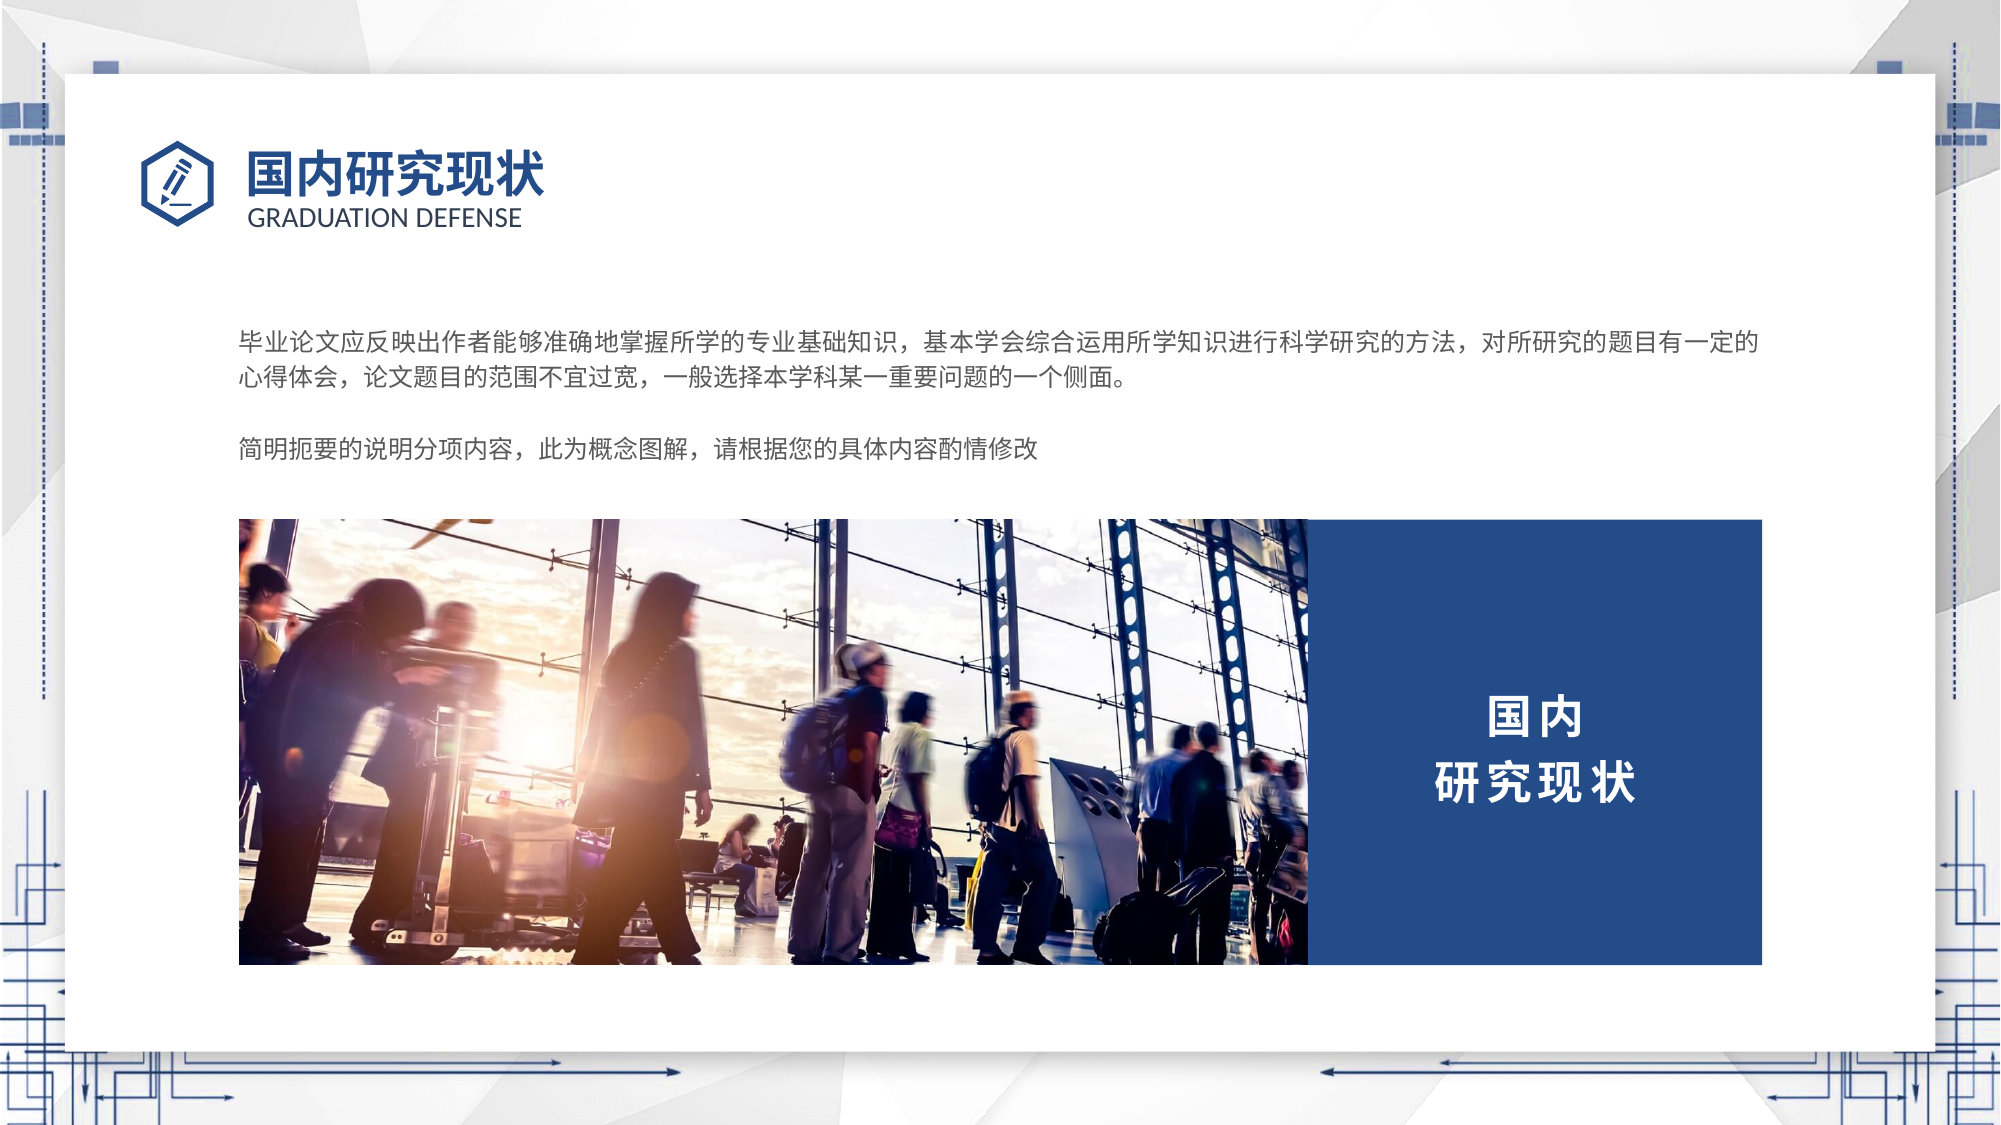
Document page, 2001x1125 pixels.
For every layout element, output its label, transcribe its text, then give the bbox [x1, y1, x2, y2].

text_box [238, 518, 1309, 966]
text_box 毕业论文应反映出作者能够准确地掌握所学的专业基础知识，基本学会综合运用所学知识进行科学研究的方法，对所研究的题目有一定的心得体会，论文题目的范围不宜过宽，一般选择本学科某一重要问题的一个侧面。 简明扼要的说明分项内容，此为概念图解，请根据您的具体内容酌情修改 [239, 320, 1763, 464]
title 国内研究现状 [230, 123, 827, 199]
text_box 国内 研究现状 [1307, 519, 1763, 966]
picture [0, 0, 2001, 1125]
